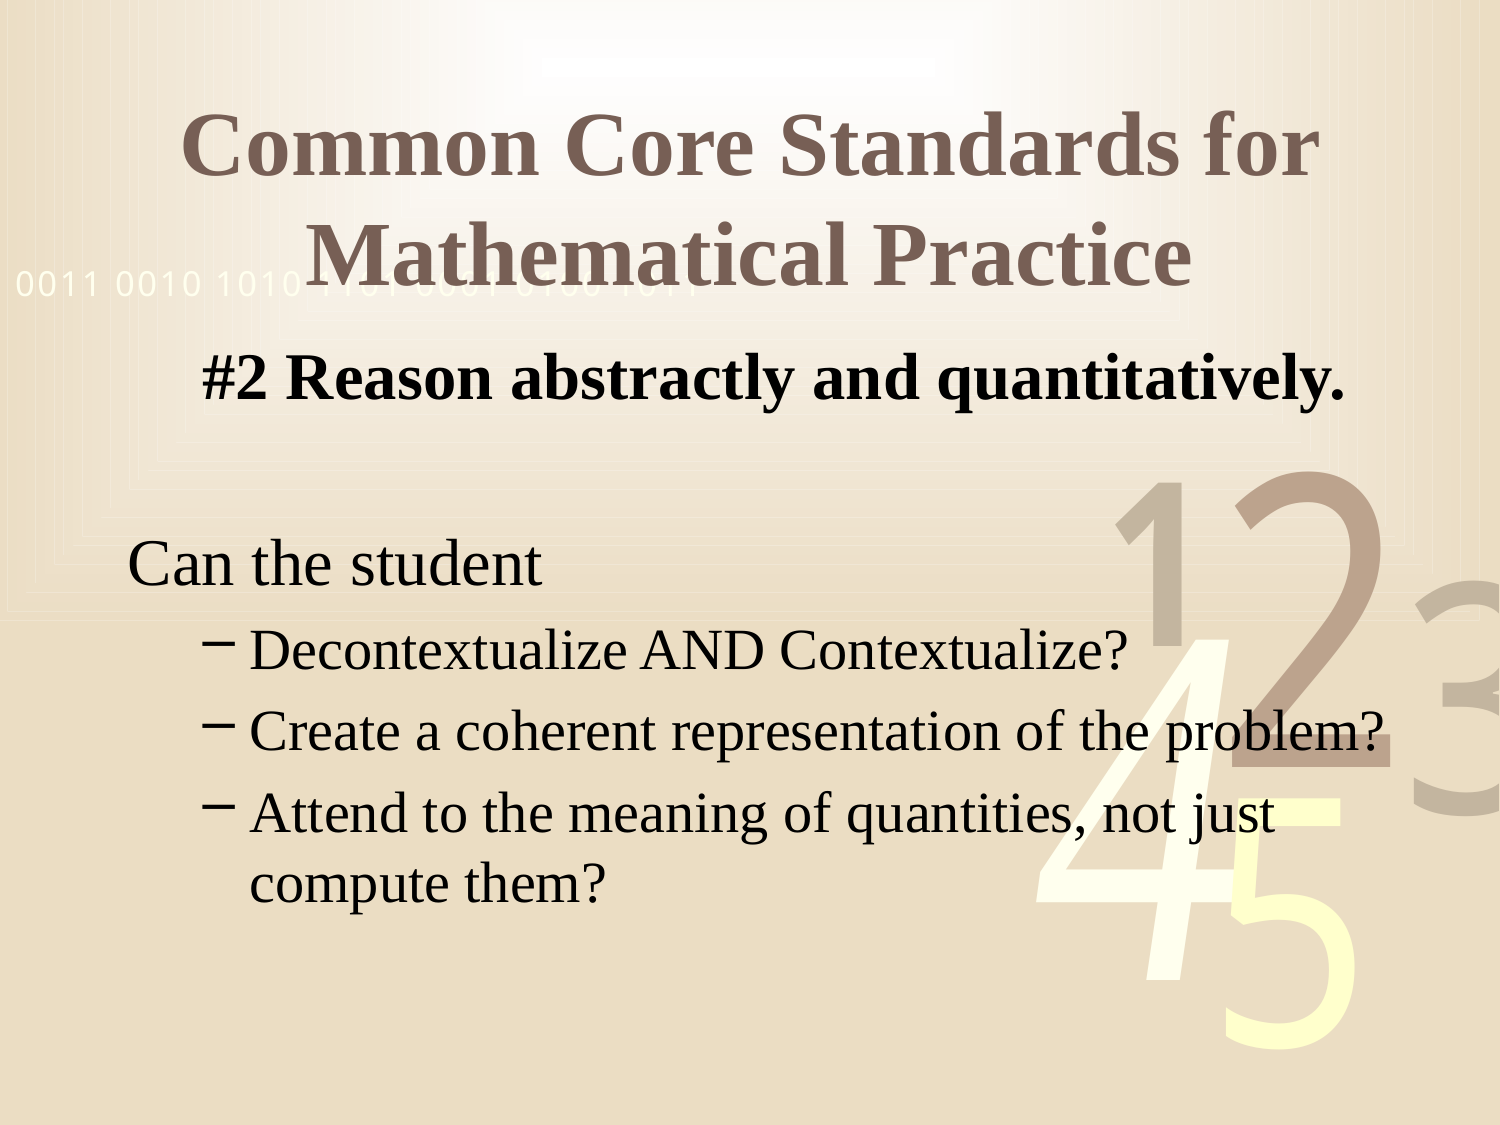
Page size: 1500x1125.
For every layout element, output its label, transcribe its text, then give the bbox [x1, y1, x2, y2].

title Common Core Standards for Mathematical Practice [112, 99, 1388, 288]
list #2 Reason abstractly and quantitatively. Can the student Decontextualize AND Contextualize? Create a coherent representation of the problem? Attend to the meaning of quantities, not just compute them? [112, 324, 1438, 1001]
